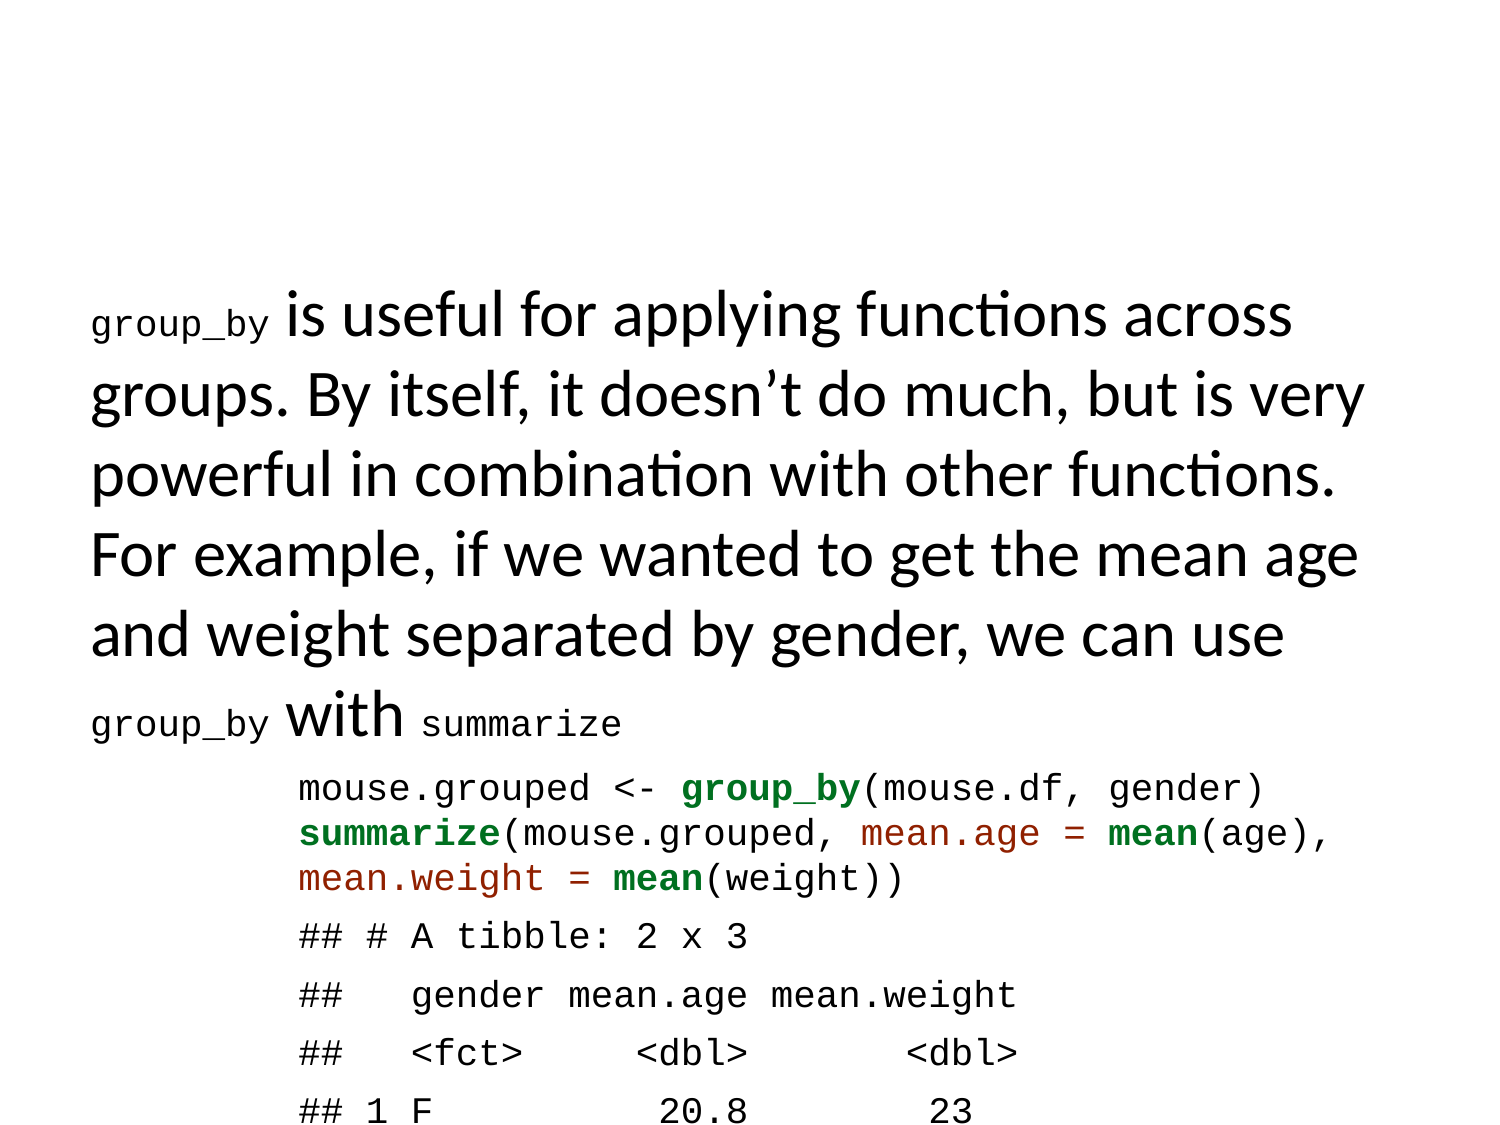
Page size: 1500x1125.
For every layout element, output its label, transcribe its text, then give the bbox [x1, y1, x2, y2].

list group_by is useful for applying functions across groups. By itself, it doesn’t do much, but is very powerful in combination with other functions. For example, if we wanted to get the mean age and weight separated by gender, we can use group_by with summarize mouse.grouped <- group_by(mouse.df, gender) summarize(mouse.grouped, mean.age = mean(age), mean.weight = mean(weight)) ## # A tibble: 2 x 3 ## gender mean.age mean.weight ## <fct> <dbl> <dbl> ## 1 F 20.8 23 ## 2 M 24.2 19.4 [75, 262, 1425, 1005]
